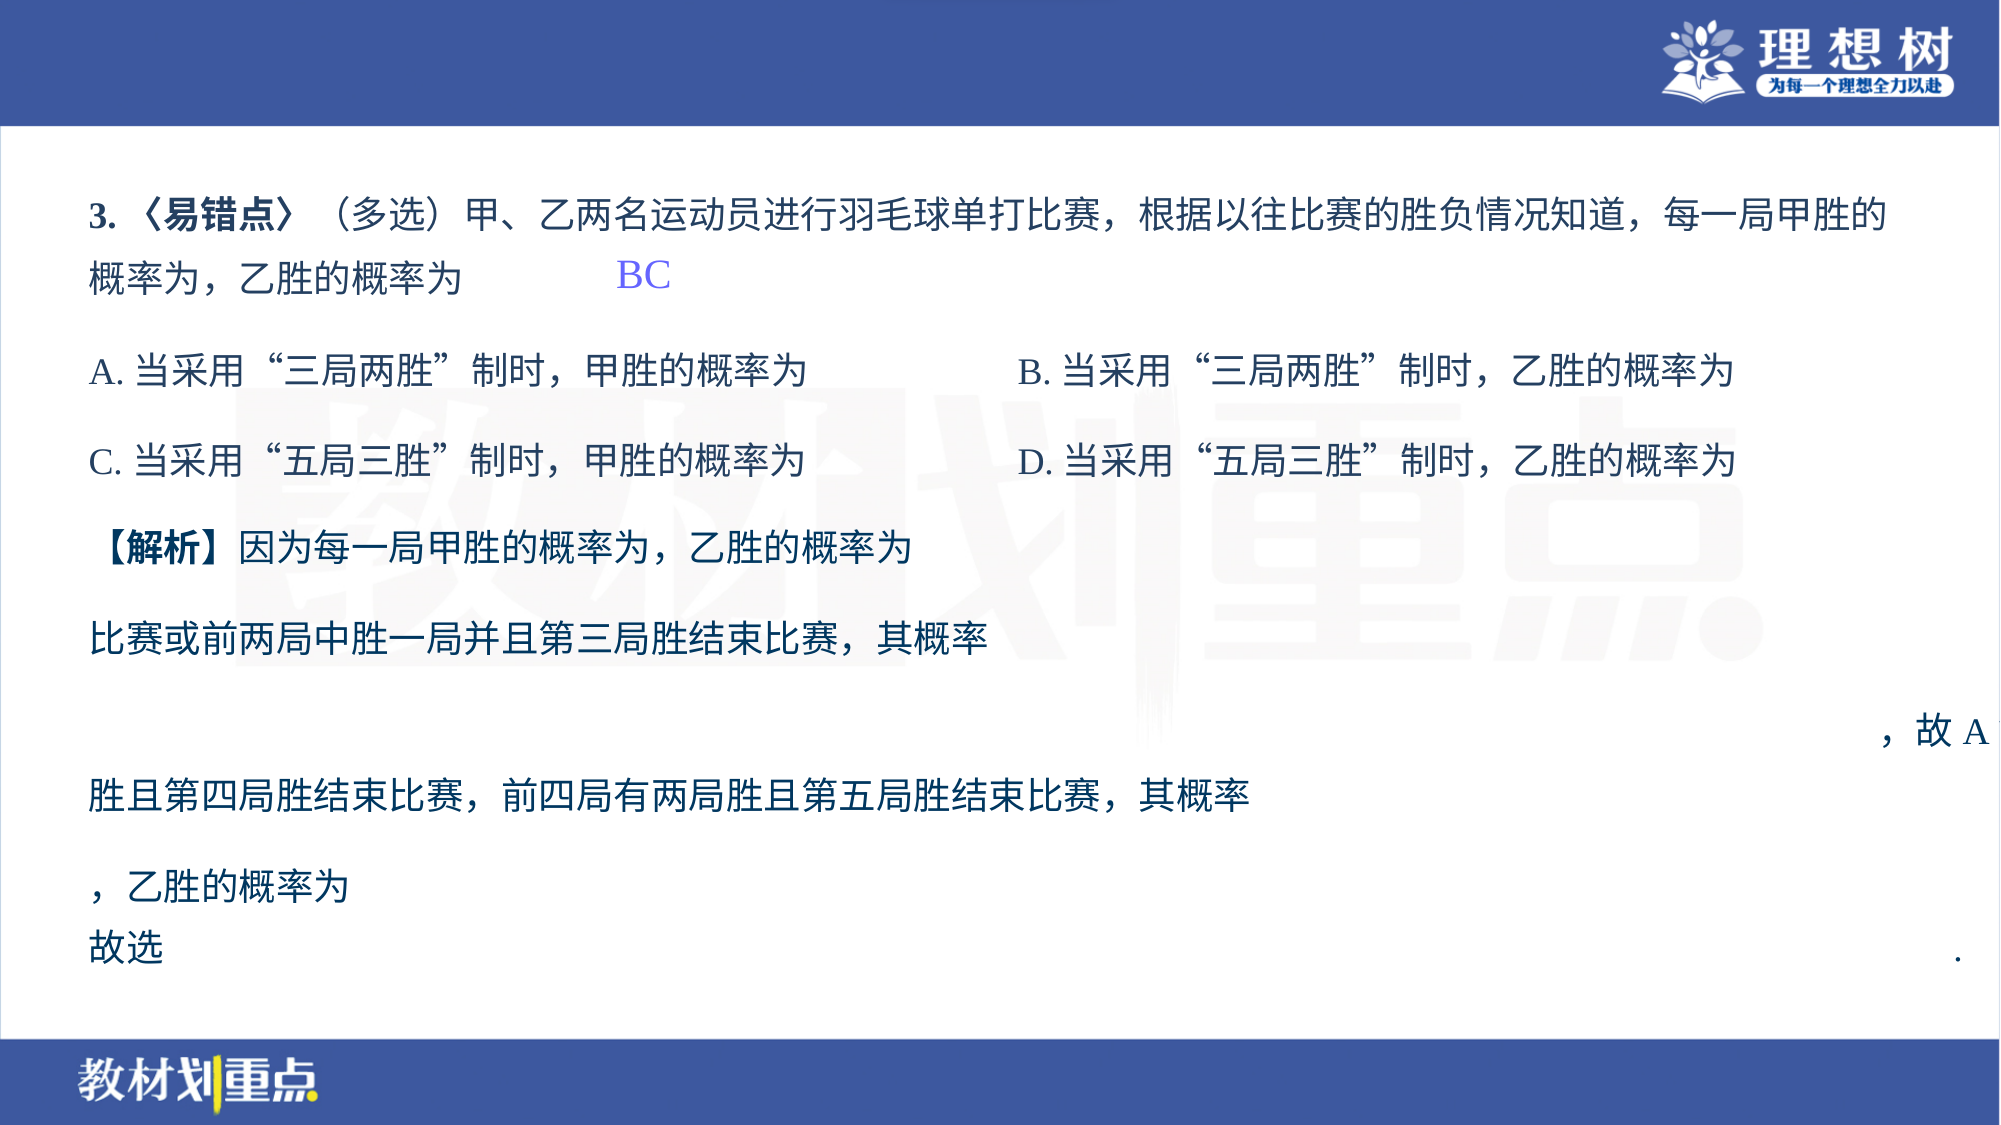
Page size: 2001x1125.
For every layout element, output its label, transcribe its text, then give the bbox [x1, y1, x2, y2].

picture [0, 0, 2000, 1125]
text_box BC [601, 244, 687, 295]
